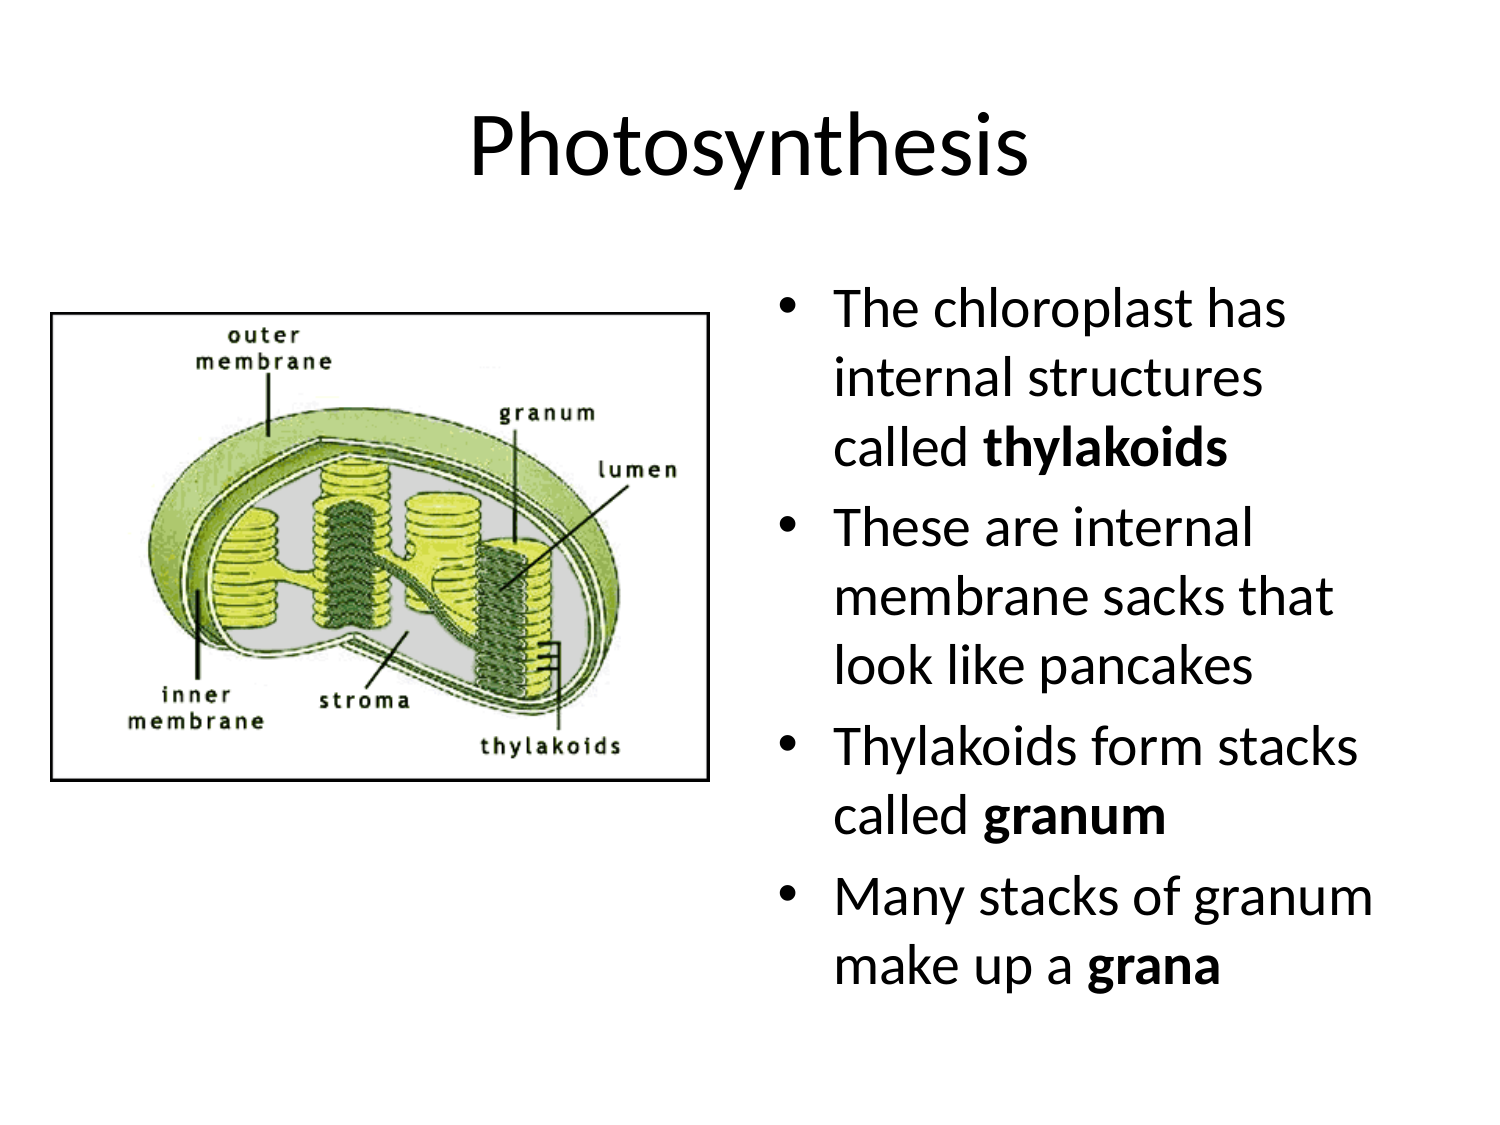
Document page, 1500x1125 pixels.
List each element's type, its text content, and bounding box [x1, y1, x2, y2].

title Photosynthesis [75, 45, 1425, 233]
list The chloroplast has internal structures called thylakoids These are internal membrane sacks that look like pancakes Thylakoids form stacks called granum Many stacks of granum make up a grana [762, 262, 1425, 1005]
picture [49, 312, 710, 782]
